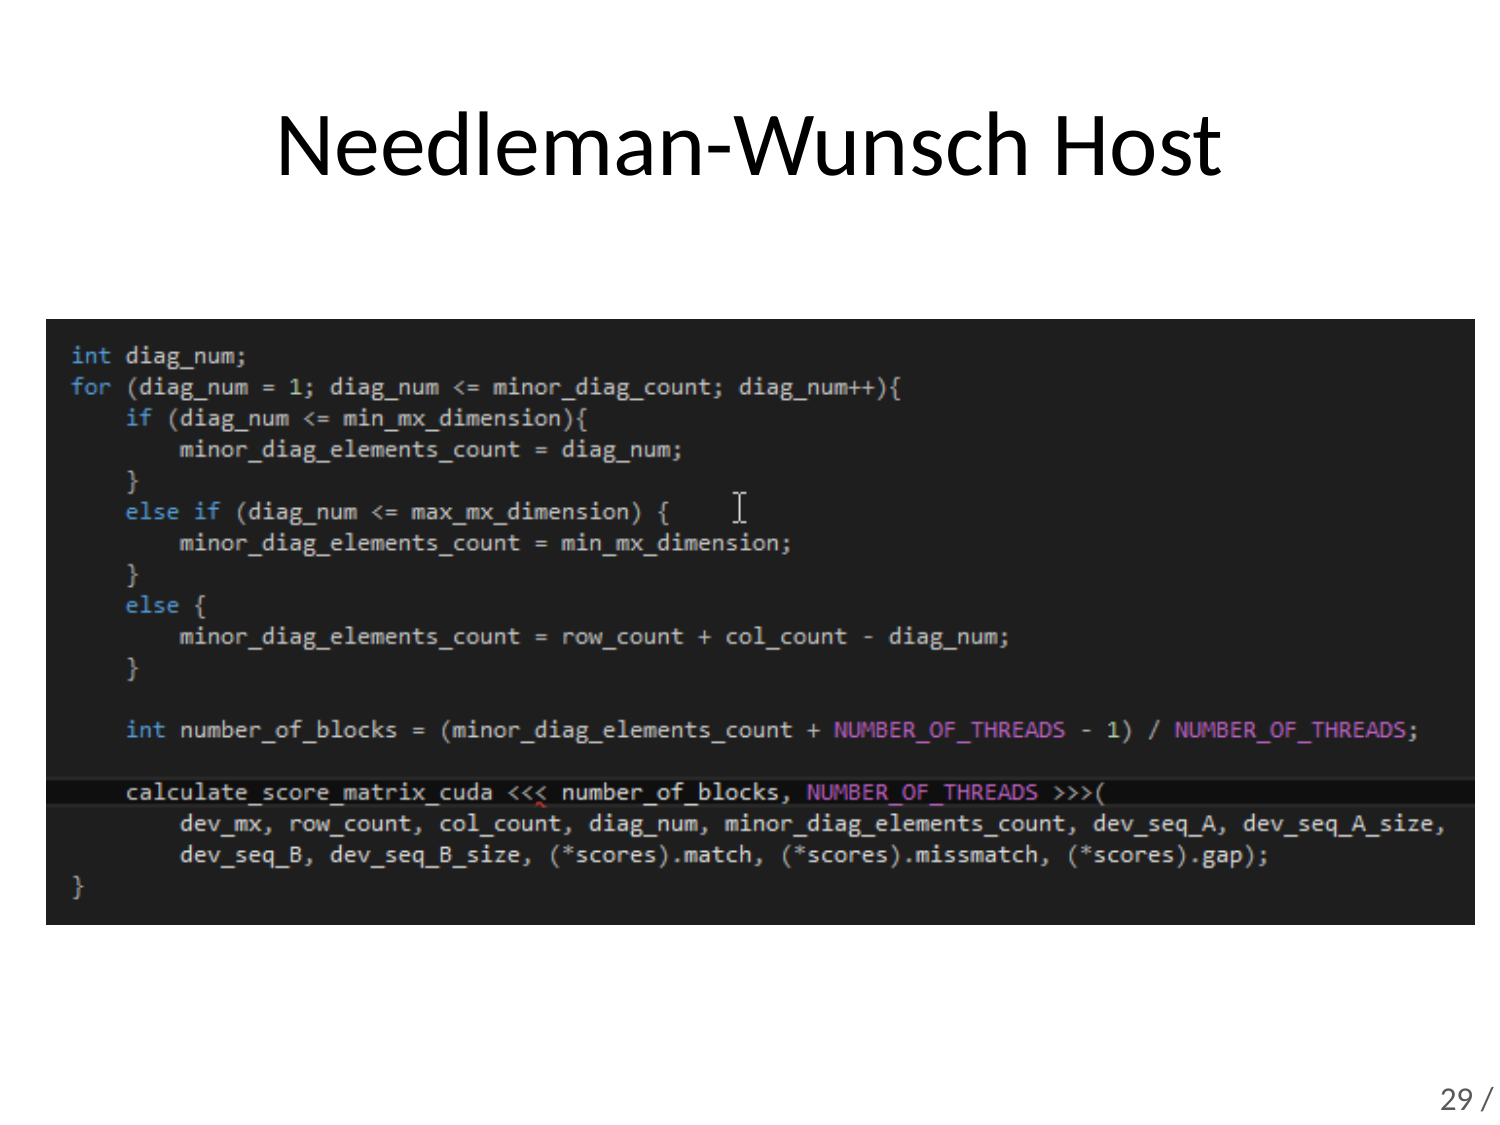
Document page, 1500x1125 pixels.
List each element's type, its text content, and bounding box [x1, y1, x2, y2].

title Needleman-Wunsch Host [75, 45, 1425, 233]
picture [45, 319, 1476, 926]
